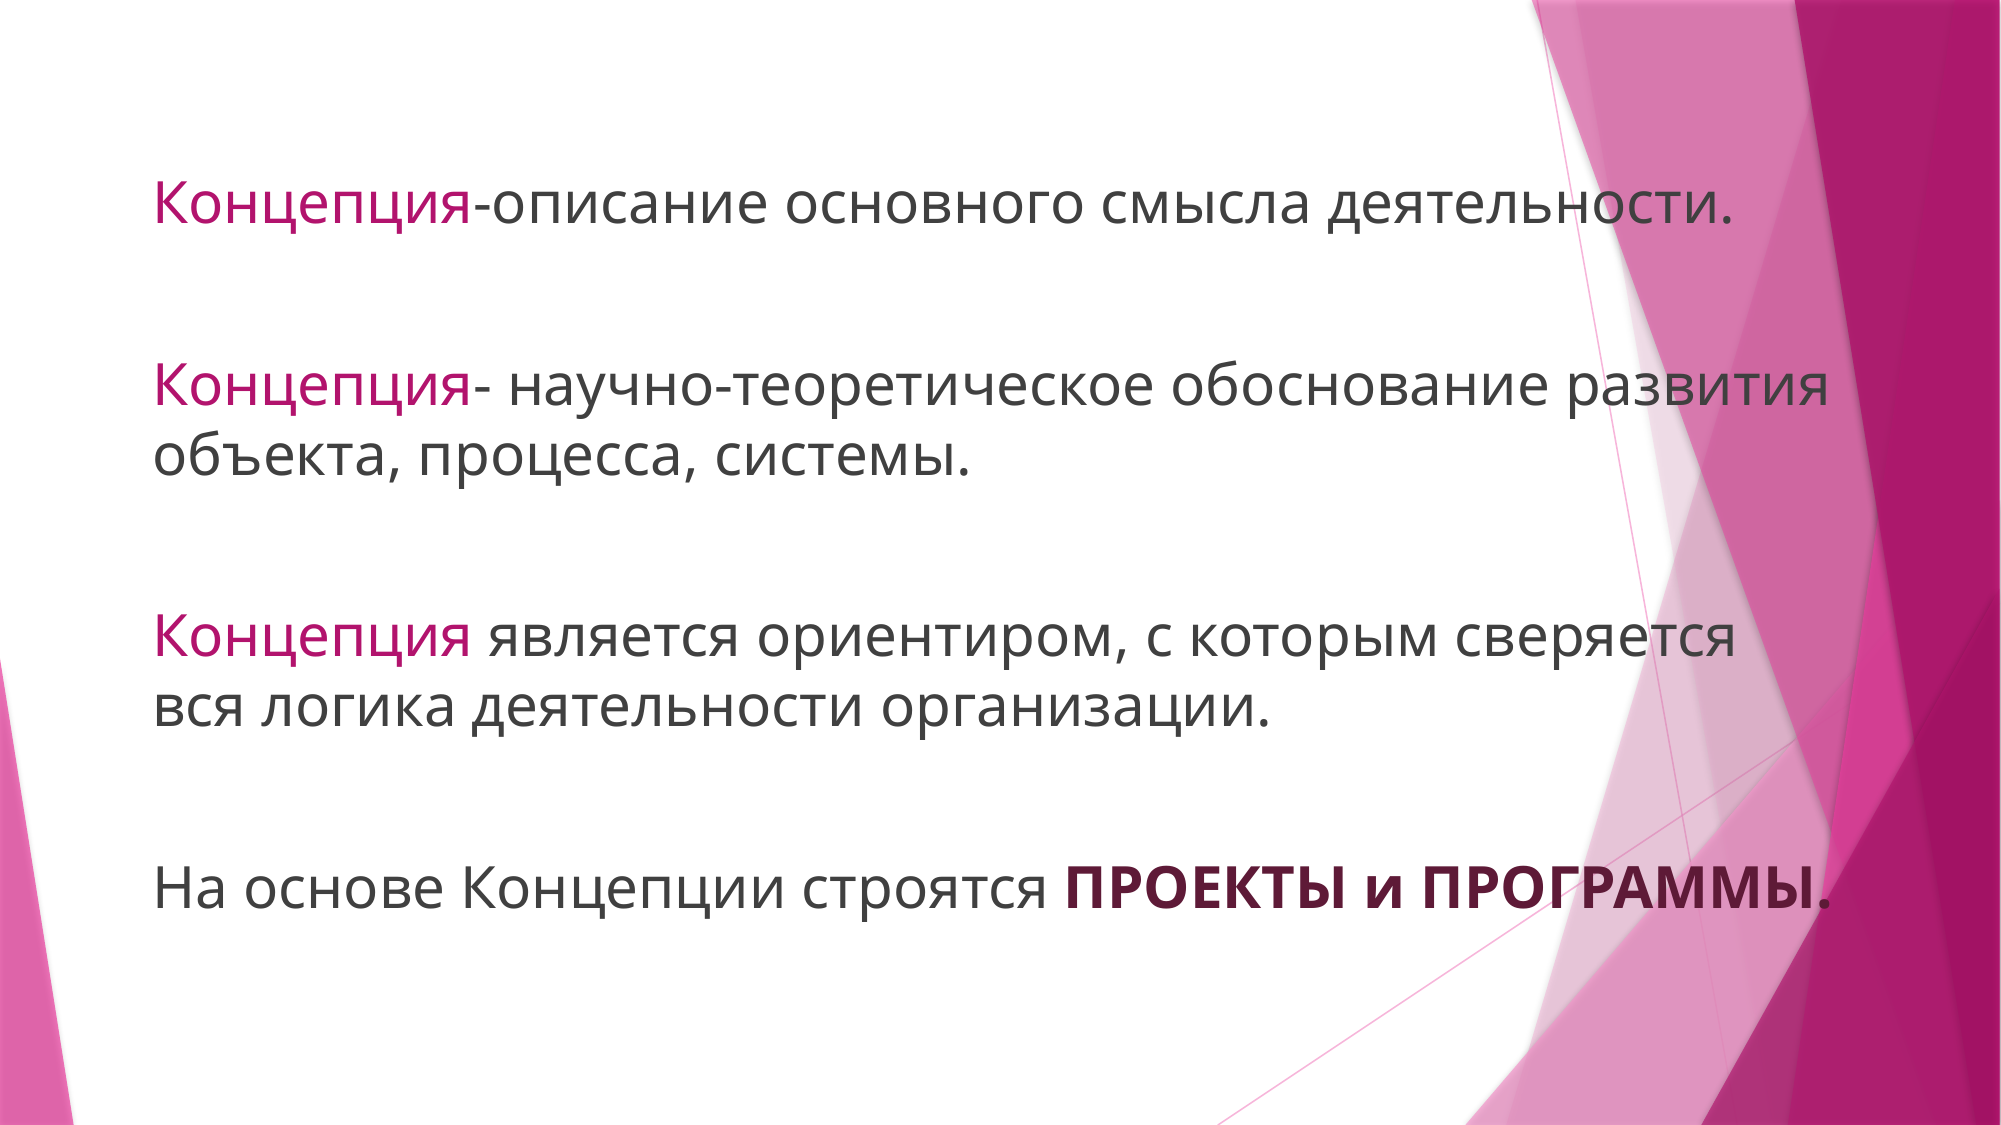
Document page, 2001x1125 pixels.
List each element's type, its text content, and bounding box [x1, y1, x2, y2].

list Концепция-описание основного смысла деятельности. Концепция- научно-теоретическое обоснование развития объекта, процесса, системы. Концепция является ориентиром, с которым сверяется вся логика деятельности организации. На основе Концепции строятся ПРОЕКТЫ и ПРОГРАММЫ. [137, 158, 1863, 1014]
